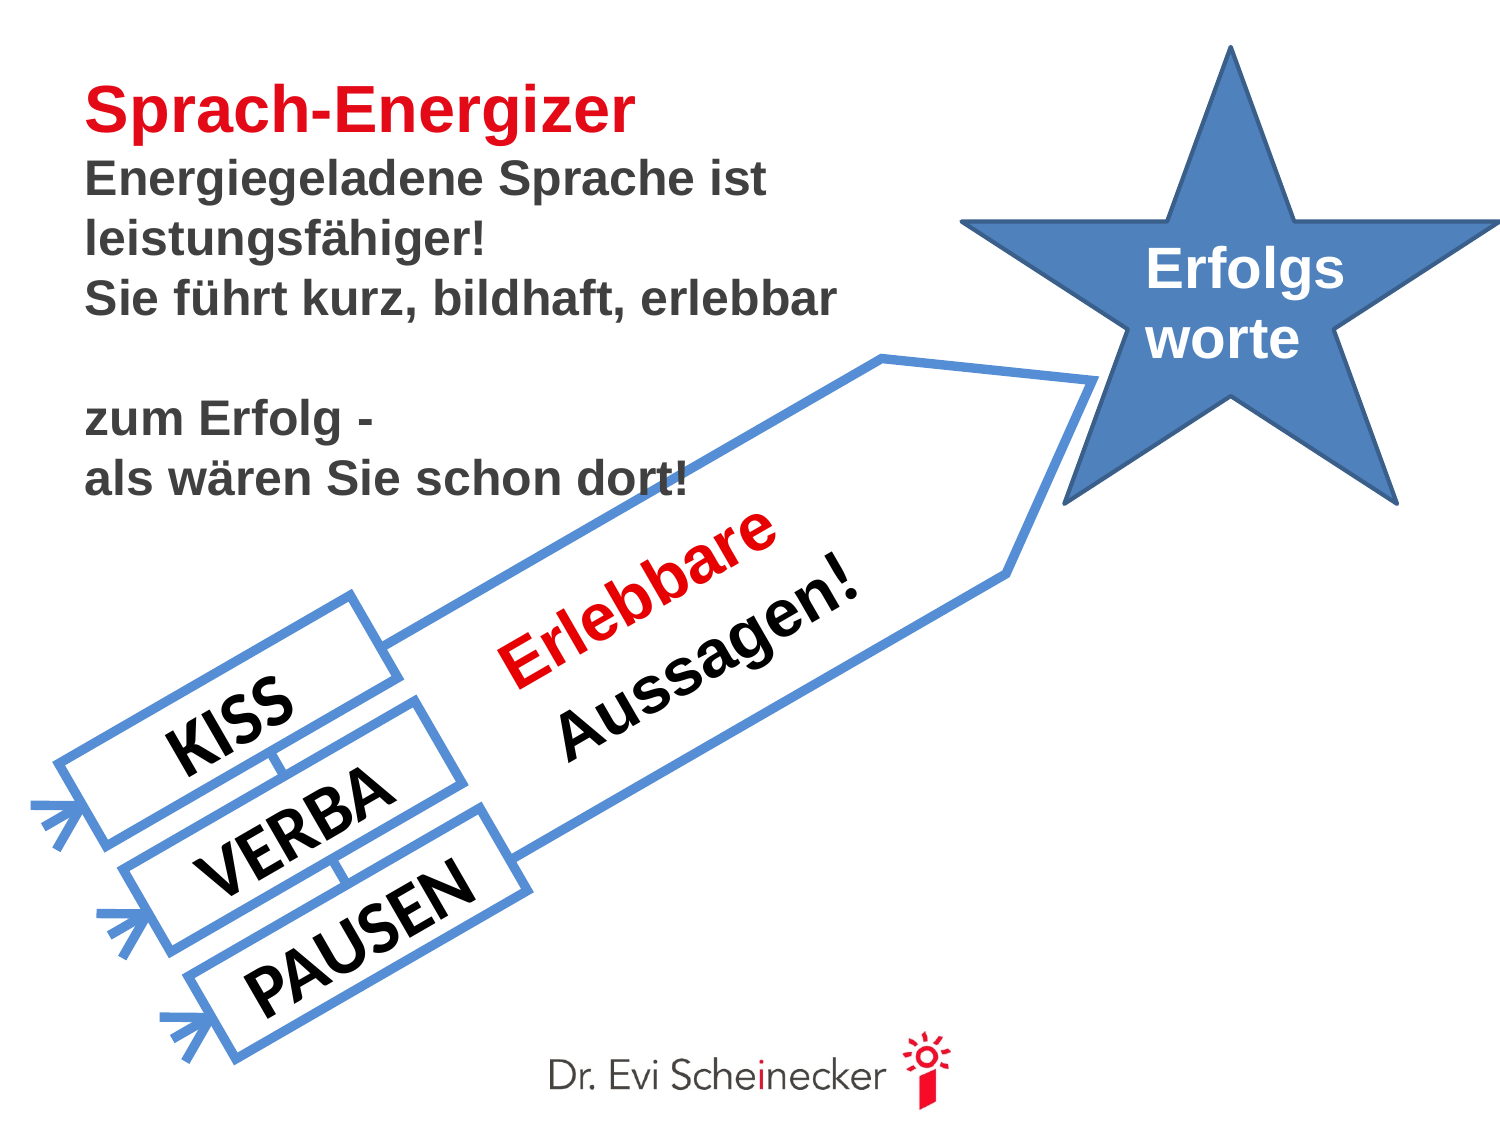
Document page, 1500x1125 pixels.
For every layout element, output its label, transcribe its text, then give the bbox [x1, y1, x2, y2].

text_box Erfolgsworte [1130, 222, 1383, 378]
text_box Sprach-Energizer Energiegeladene Sprache ist leistungsfähiger! Sie führt kurz, bildhaft, erlebbar zum Erfolg - als wären Sie schon dort! [70, 58, 856, 478]
text_box [959, 44, 1500, 506]
picture [550, 1031, 951, 1110]
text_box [17, 480, 1153, 993]
